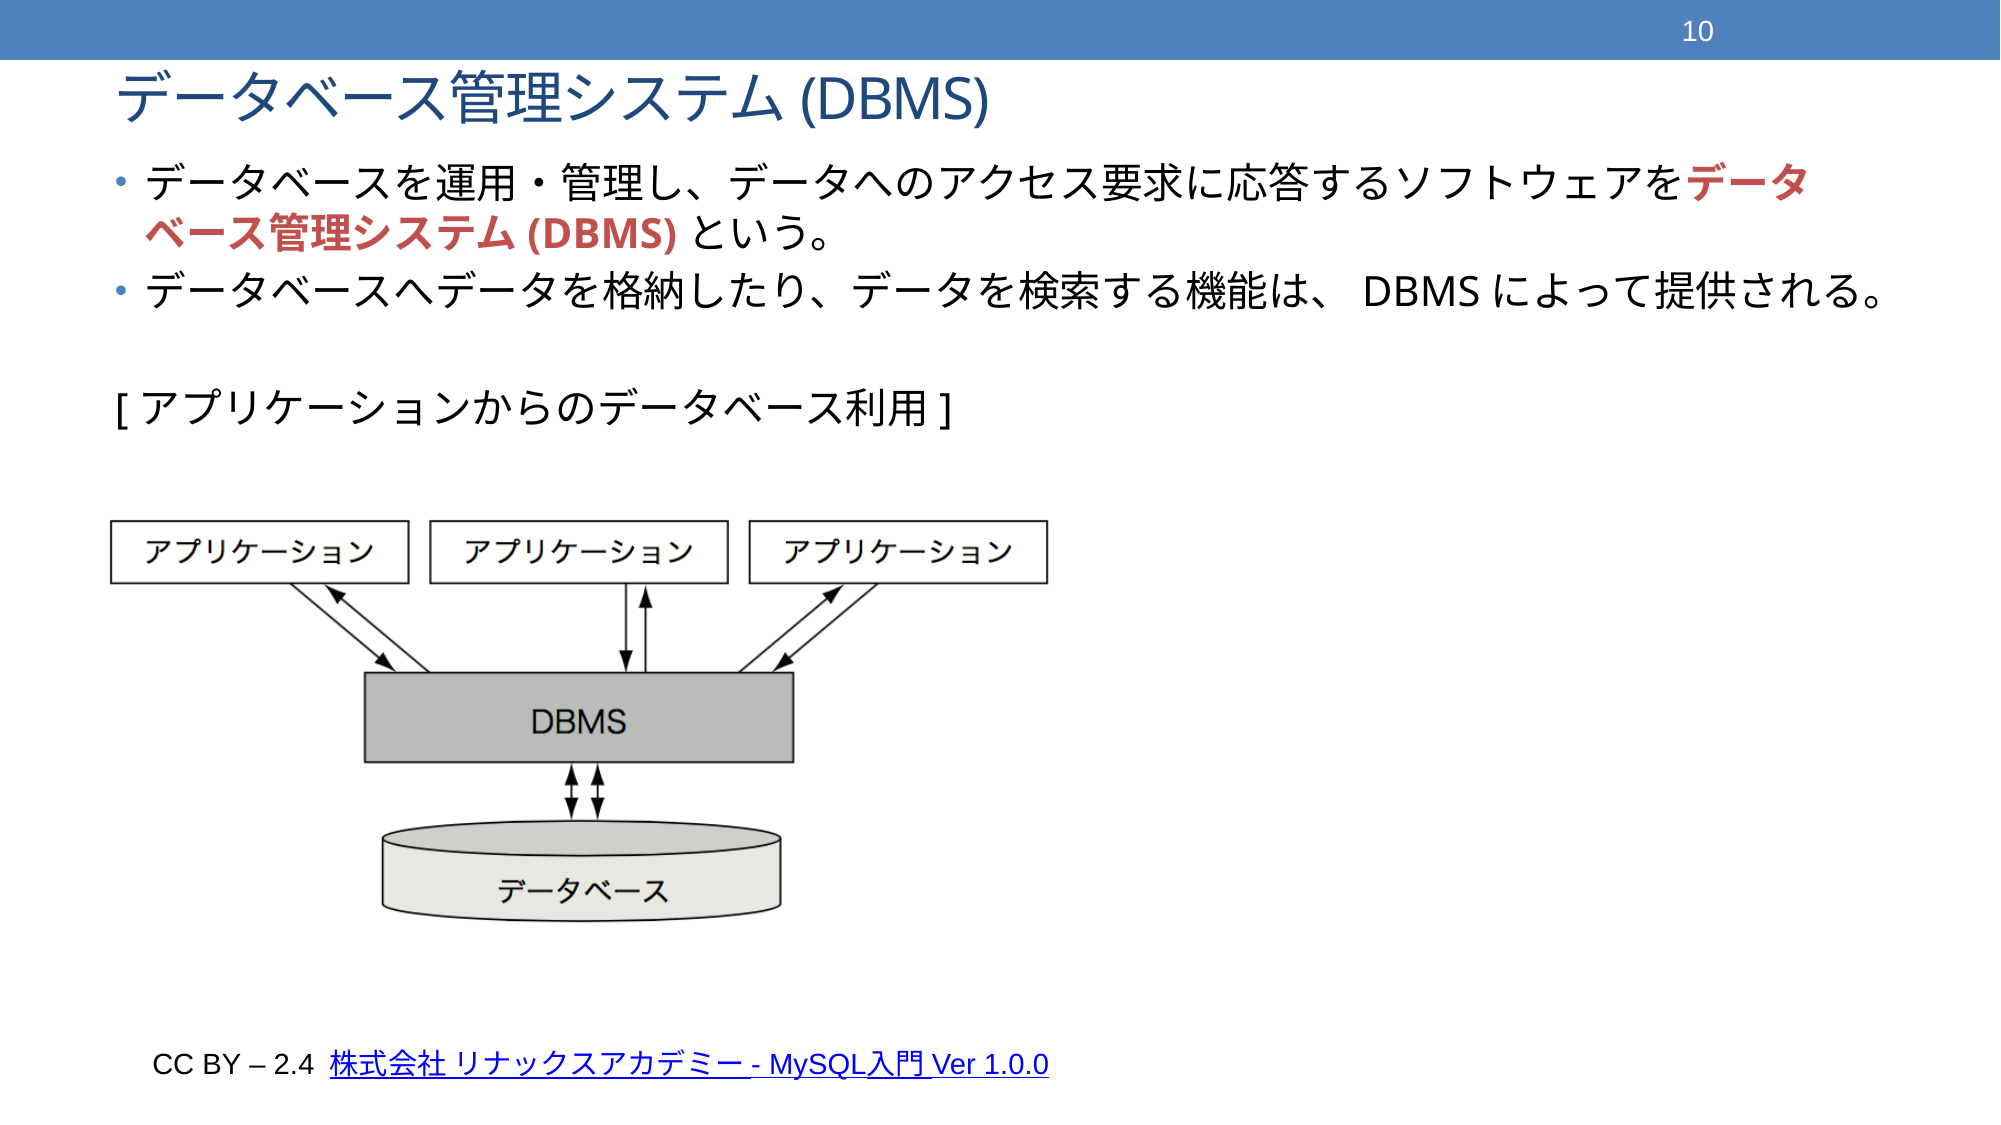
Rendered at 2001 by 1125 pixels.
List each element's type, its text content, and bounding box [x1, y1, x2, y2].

title データベース管理システム(DBMS) [99, 59, 1900, 133]
picture [99, 508, 1067, 952]
list データベースを運用・管理し、データへのアクセス要求に応答するソフトウェアをデータベース管理システム(DBMS)という。 データベースへデータを格納したり、データを検索する機能は、DBMSによって提供される。 [アプリケーションからのデータベース利用] [99, 149, 1900, 1063]
slide_number 10 [1666, 3, 1900, 57]
text_box CC BY – 2.4 株式会社 リナックスアカデミー - MySQL入門 Ver 1.0.0 [137, 1038, 1087, 1096]
